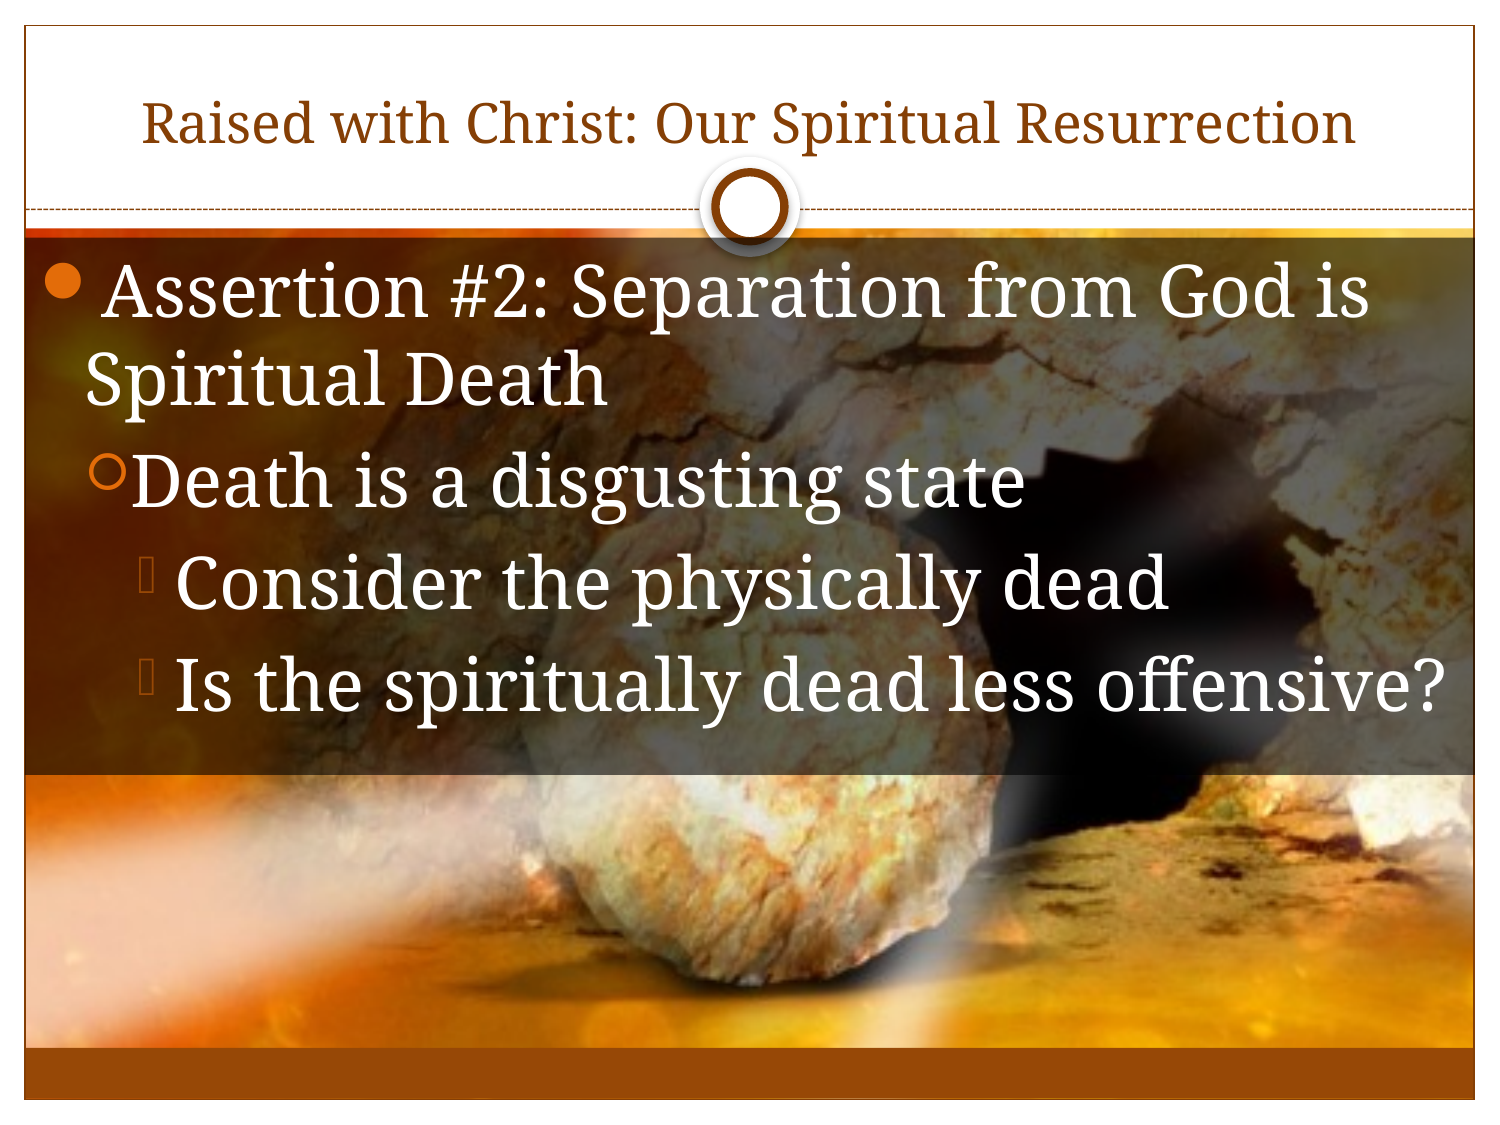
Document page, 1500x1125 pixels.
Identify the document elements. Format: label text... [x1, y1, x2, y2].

picture [791, 229, 1473, 237]
picture [26, 229, 709, 237]
title Raised with Christ: Our Spiritual Resurrection [24, 37, 1475, 162]
list Assertion #2: Separation from God is Spiritual Death Death is a disgusting state Consider the physically dead Is the spiritually dead less offensive? [24, 237, 1475, 775]
picture [26, 775, 1473, 1047]
